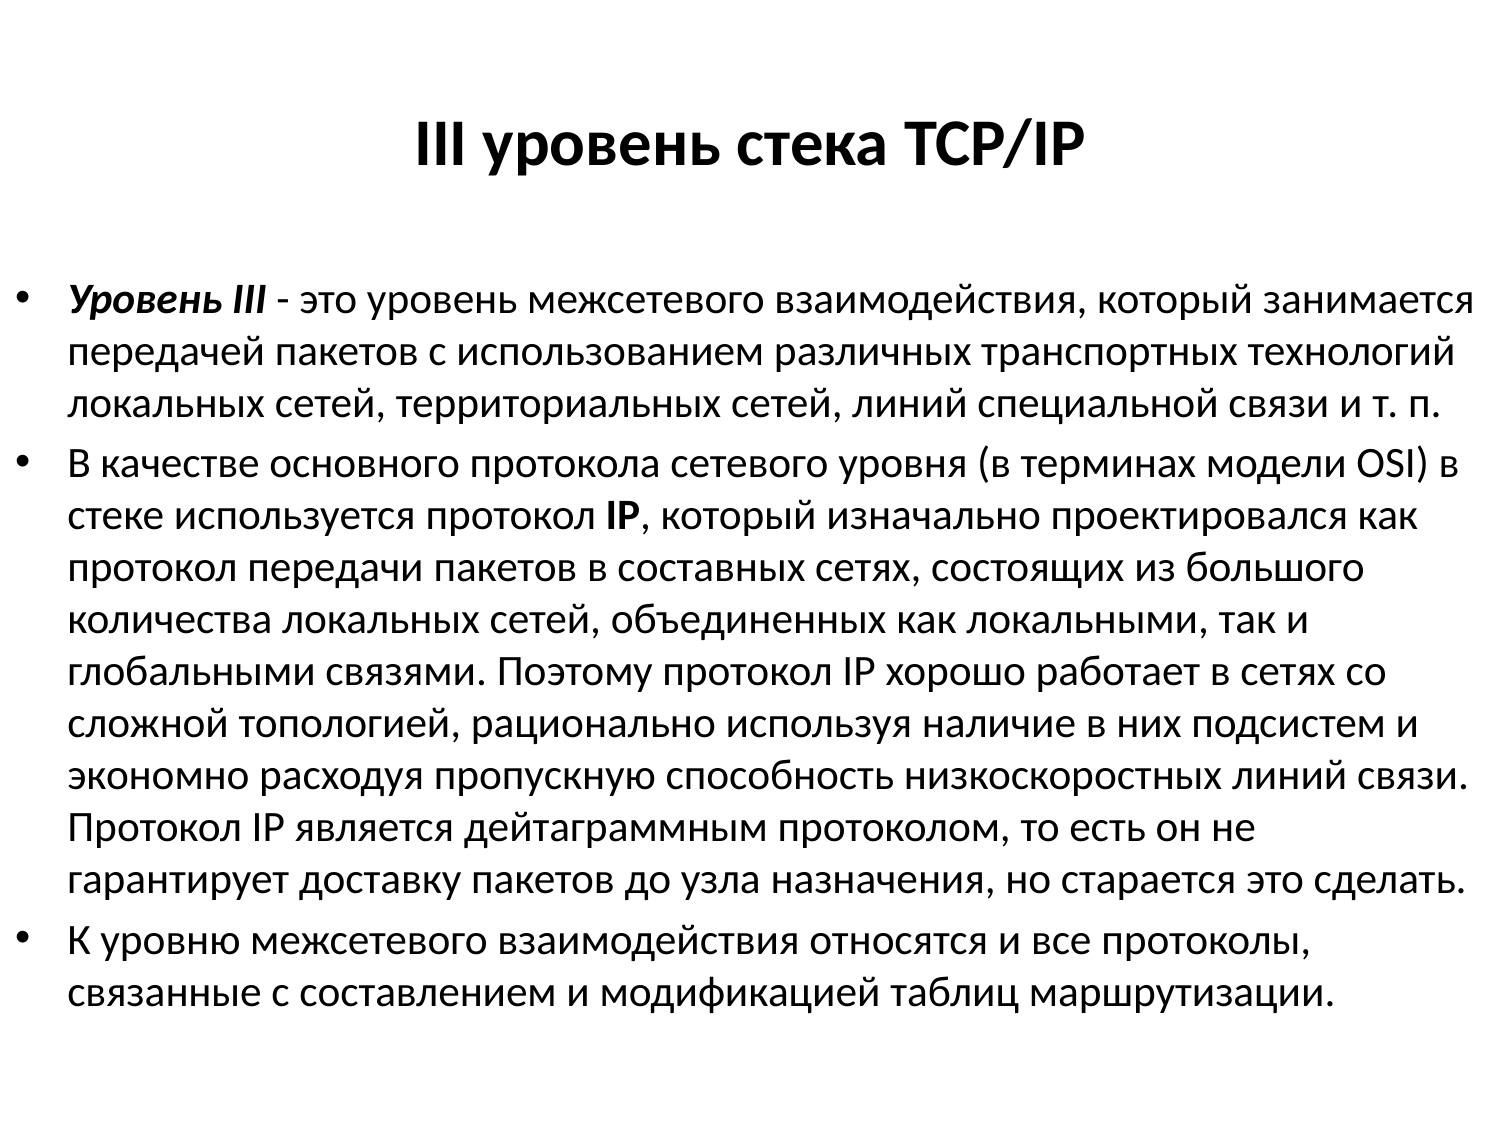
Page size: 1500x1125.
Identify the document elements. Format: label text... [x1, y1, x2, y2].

title III уровень стека TCP/IP [75, 45, 1425, 233]
list Уровень III - это уровень межсетевого взаимодействия, который занимается передачей пакетов с использованием различных транспортных технологий локальных сетей, территориальных сетей, линий специальной связи и т. п. В качестве основного протокола сетевого уровня (в терминах модели OSI) в стеке используется протокол IP, который изначально проектировался как протокол передачи пакетов в составных сетях, состоящих из большого количества локальных сетей, объединенных как локальными, так и глобальными связями. Поэтому протокол IP хорошо работает в сетях со сложной топологией, рационально используя наличие в них подсистем и экономно расходуя пропускную способность низкоскоростных линий связи. Протокол IP является дейтаграммным протоколом, то есть он не гарантирует доставку пакетов до узла назначения, но старается это сделать. К уровню межсетевого взаимодействия относятся и все протоколы, связанные с составлением и модификацией таблиц маршрутизации. [0, 262, 1500, 1125]
